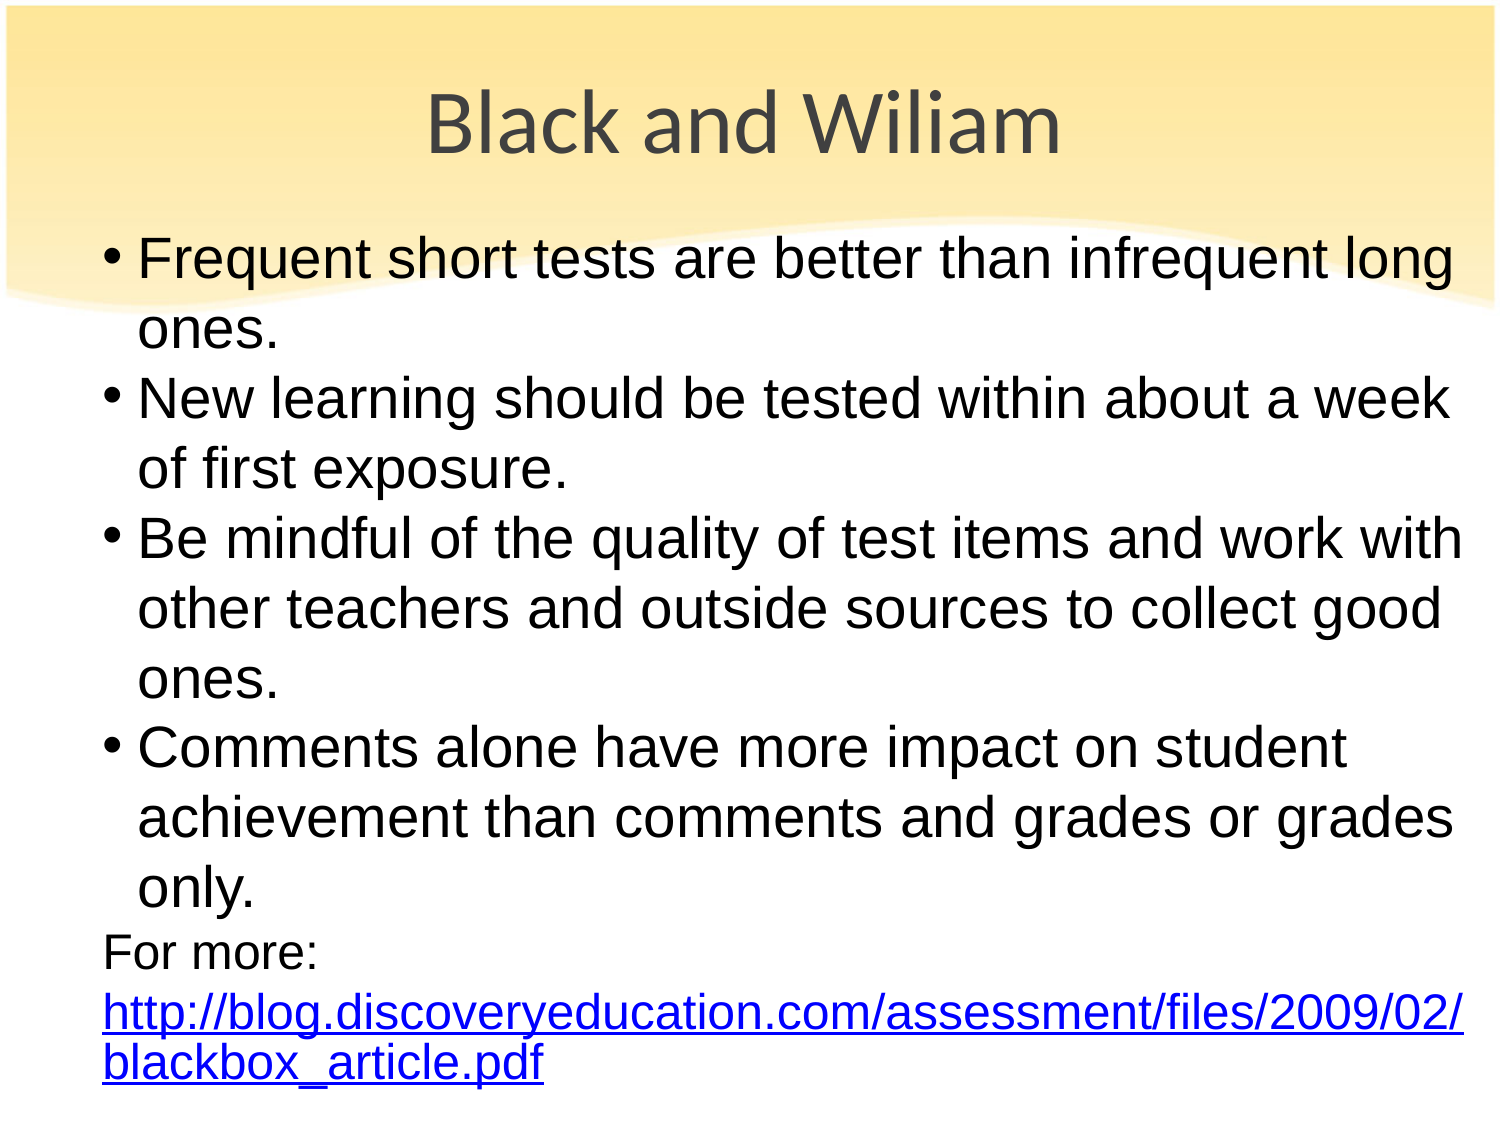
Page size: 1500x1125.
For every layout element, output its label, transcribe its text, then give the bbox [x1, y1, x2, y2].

title Black and Wiliam [70, 46, 1421, 188]
text_box Frequent short tests are better than infrequent long ones. New learning should be tested within about a week of first exposure. Be mindful of the quality of test items and work with other teachers and outside sources to collect good ones. Comments alone have more impact on student achievement than comments and grades or grades only. For more: http://blog.discoveryeducation.com/assessment/files/2009/02/blackbox_article.pdf [87, 212, 1500, 1047]
picture [0, 0, 1500, 1125]
